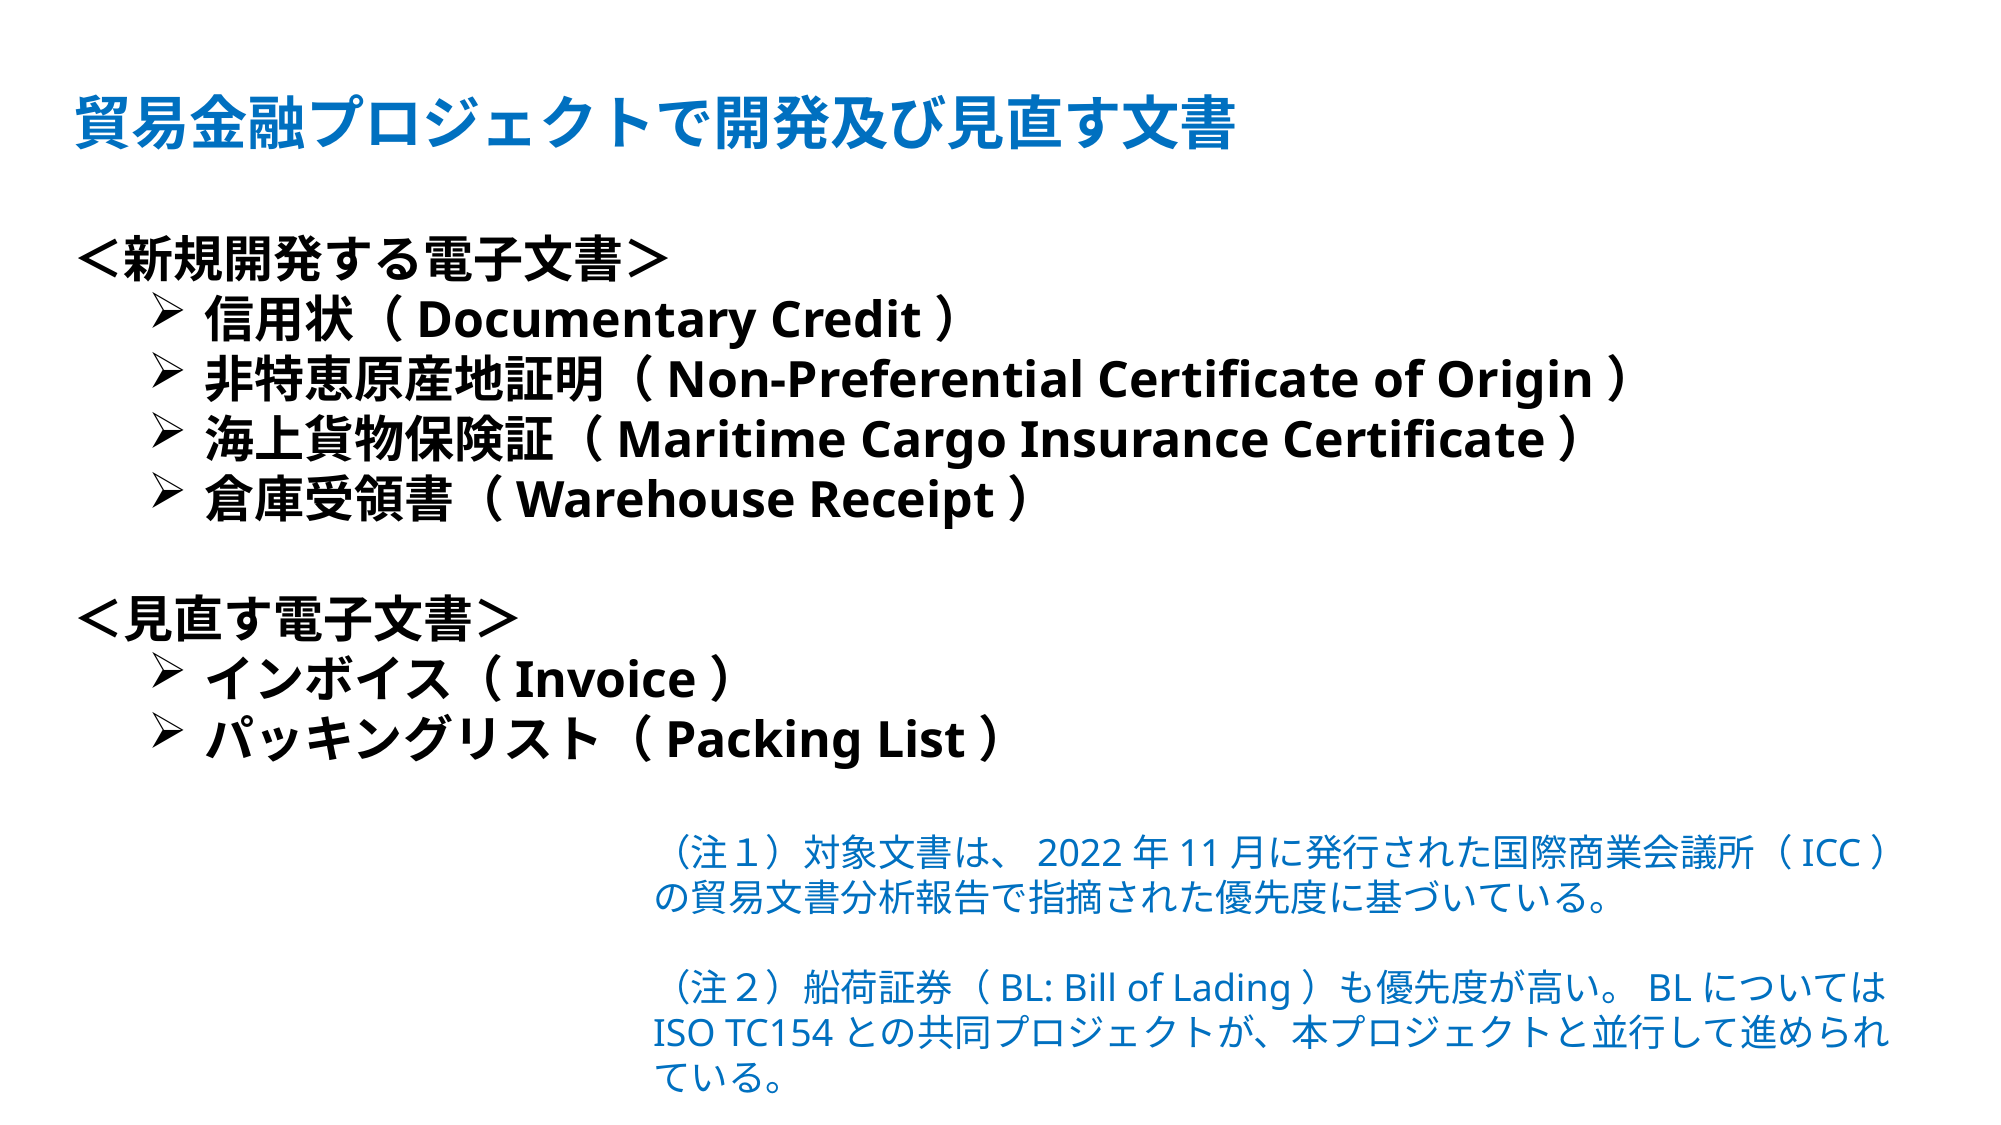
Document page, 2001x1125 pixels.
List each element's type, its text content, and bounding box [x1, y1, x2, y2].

text_box 貿易金融プロジェクトで開発及び見直す文書 [58, 78, 1317, 164]
text_box ＜新規開発する電子文書＞ 信用状（Documentary Credit） 非特恵原産地証明（Non-Preferential Certificate of Origin） 海上貨物保険証（Maritime Cargo Insurance Certificate） 倉庫受領書（Warehouse Receipt） ＜見直す電子文書＞ インボイス（Invoice） パッキングリスト（Packing List） [58, 219, 1714, 775]
text_box （注１）対象文書は、2022年11月に発行された国際商業会議所（ICC）の貿易文書分析報告で指摘された優先度に基づいている。 （注２）船荷証券（BL: Bill of Lading）も優先度が高い。BLについてはISO TC154との共同プロジェクトが、本プロジェクトと並行して進められている。 [638, 821, 1937, 1107]
